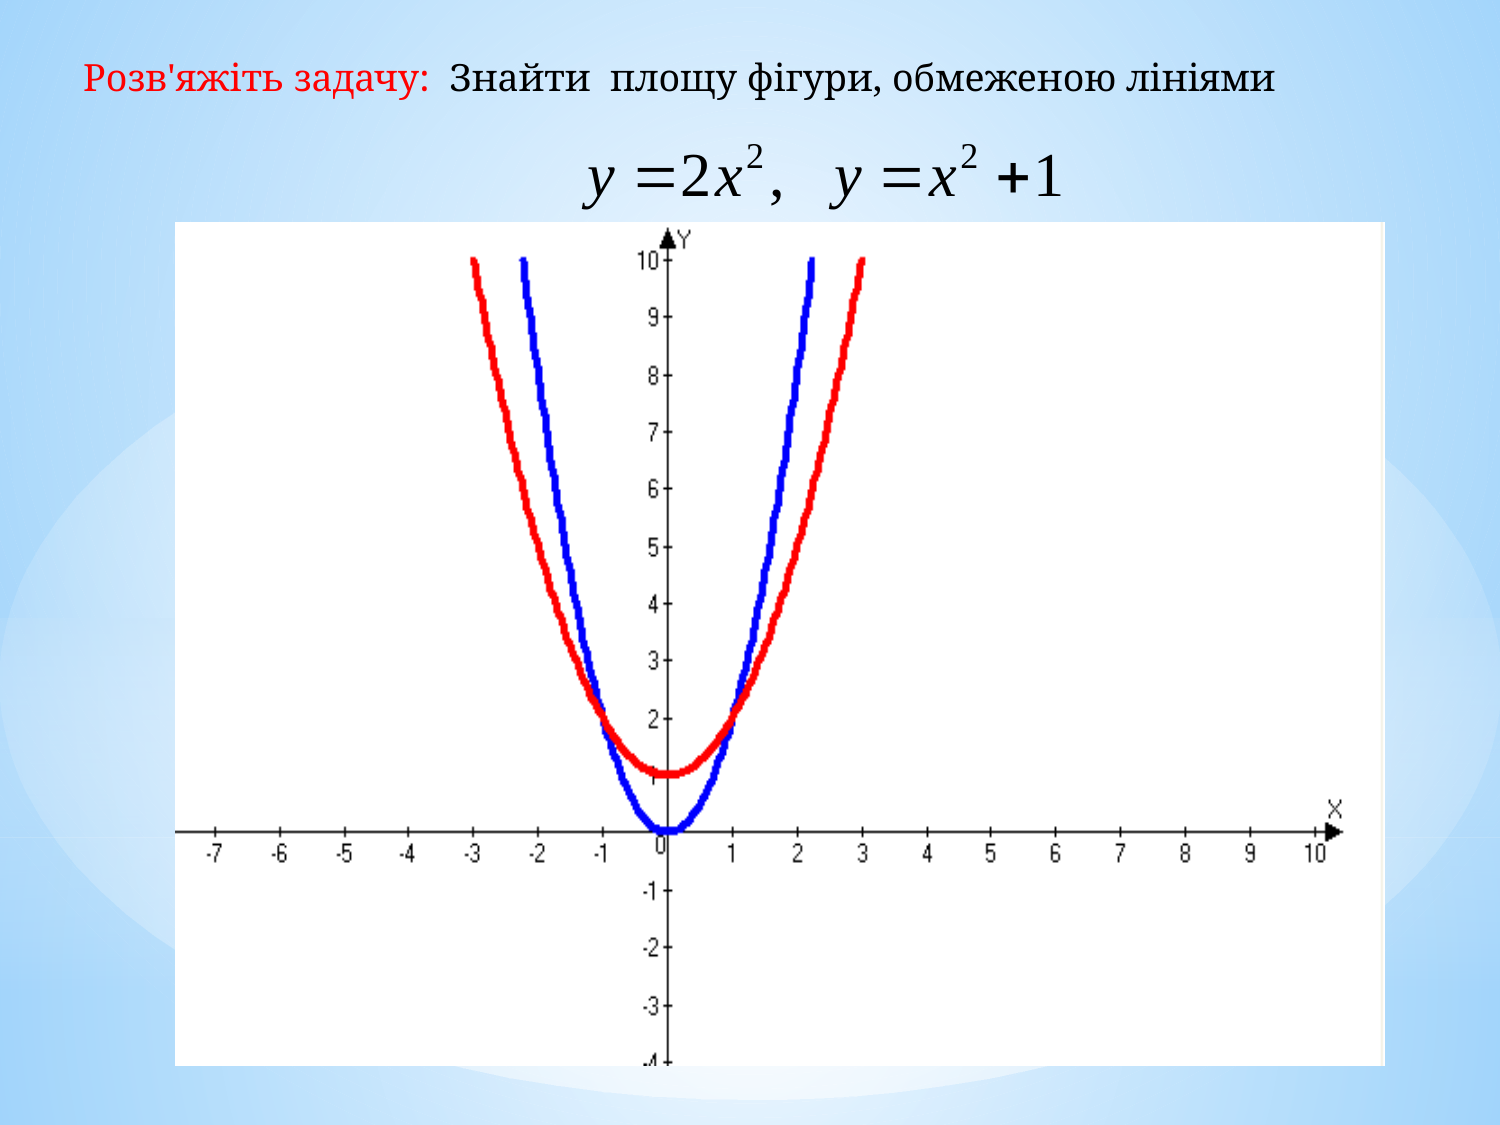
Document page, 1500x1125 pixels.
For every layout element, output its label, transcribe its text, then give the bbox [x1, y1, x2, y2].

text_box Розв'яжіть задачу: Знайти площу фігури, обмеженою лініями [58, 46, 1453, 107]
picture [175, 128, 1385, 1067]
